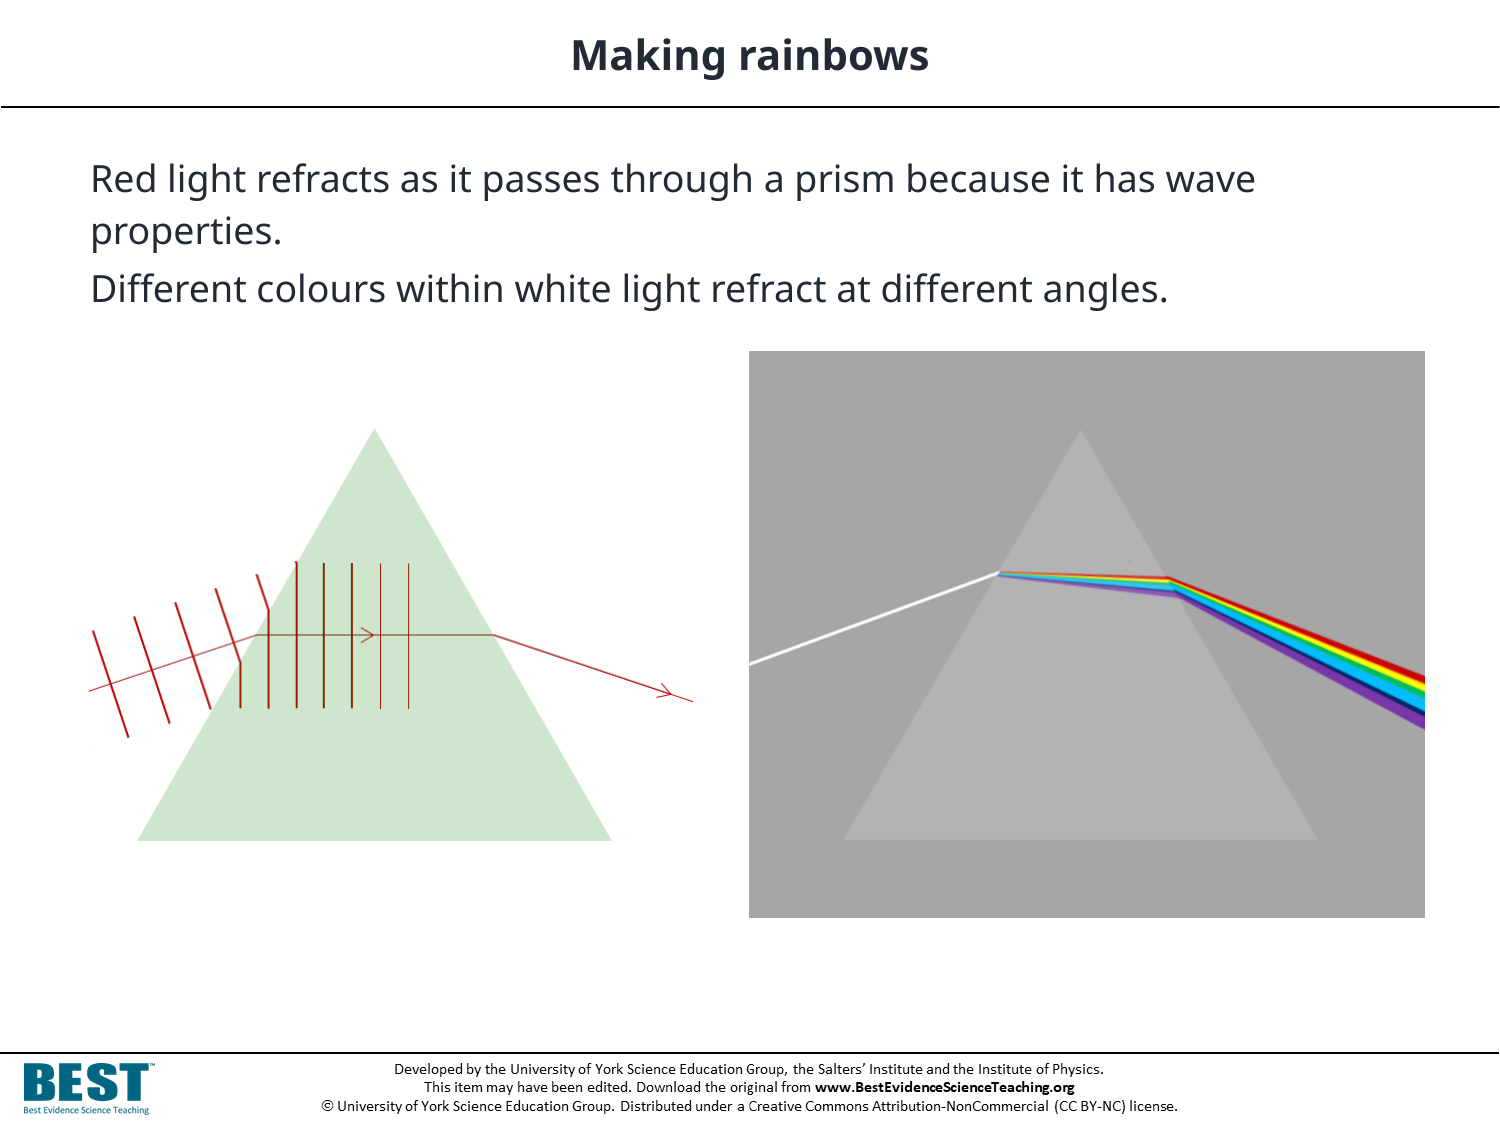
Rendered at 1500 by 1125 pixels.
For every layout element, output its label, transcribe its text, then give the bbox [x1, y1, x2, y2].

text_box Making rainbows [26, 0, 1474, 106]
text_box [88, 351, 1425, 918]
picture [0, 106, 1500, 1125]
